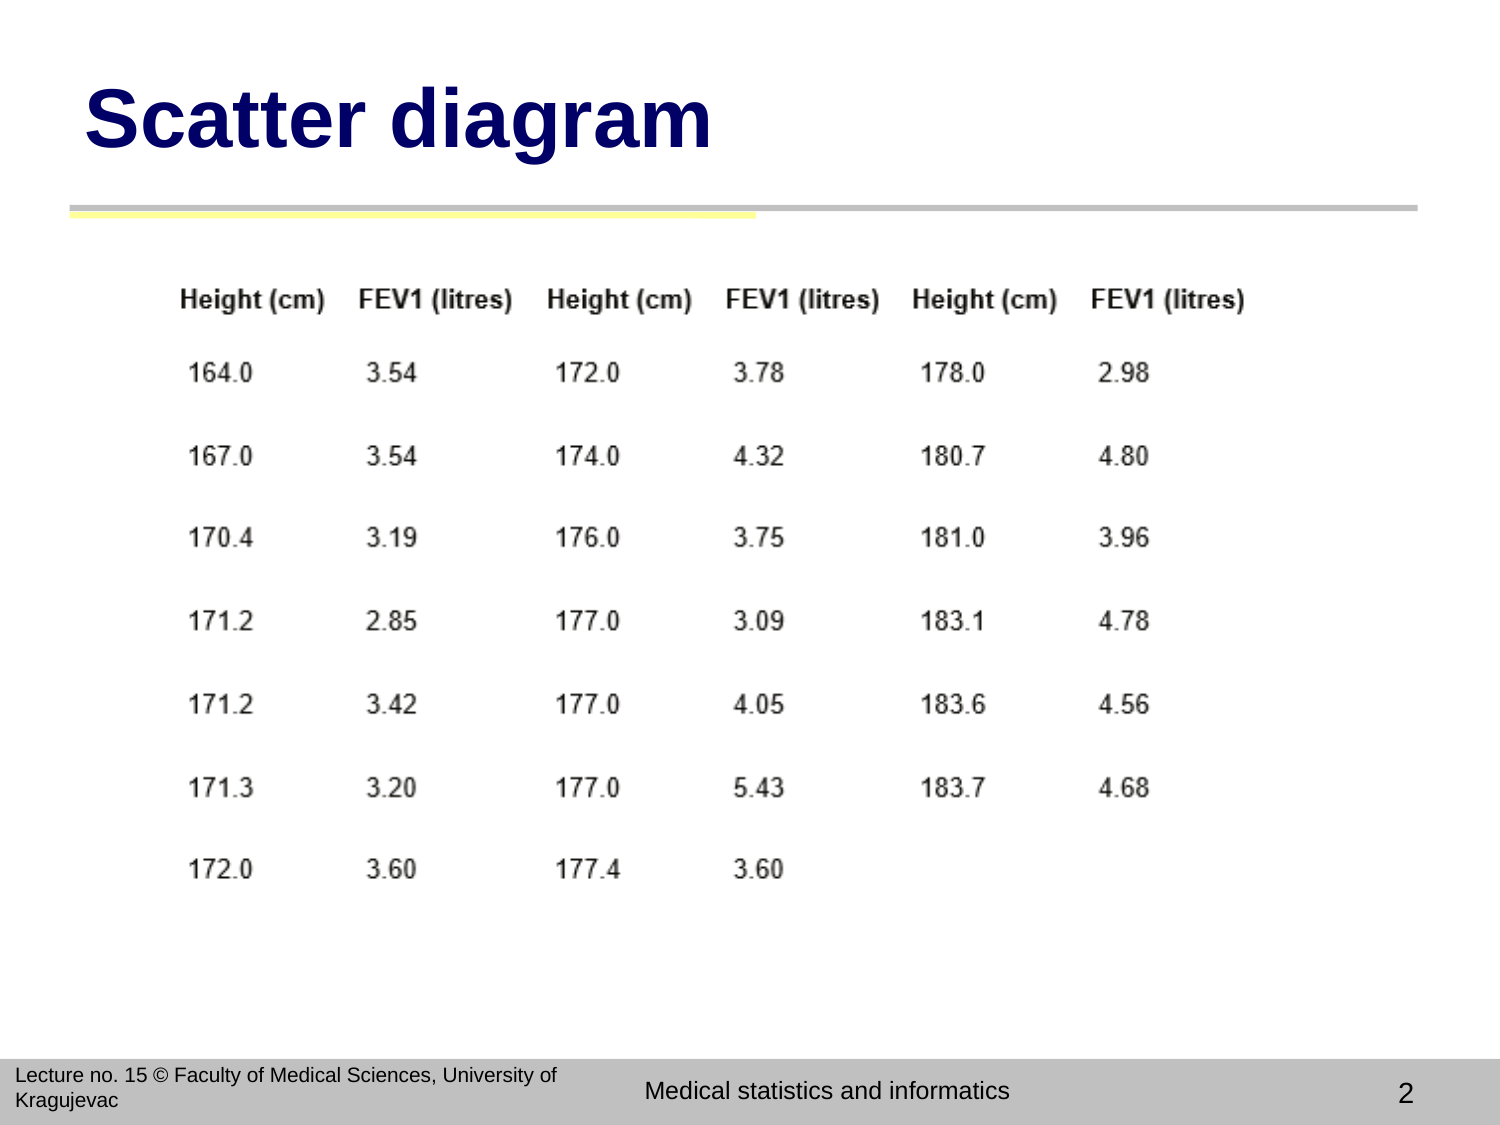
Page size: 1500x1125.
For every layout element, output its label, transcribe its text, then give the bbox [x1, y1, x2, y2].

footer Medical statistics and informatics [512, 1066, 1144, 1125]
picture [156, 255, 1277, 917]
slide_number Lecture no. 15 © Faculty of Medical Sciences, University of Kragujevac [0, 1053, 616, 1108]
title Scatter diagram [69, 19, 1426, 208]
slide_number 2 [1164, 1066, 1430, 1125]
